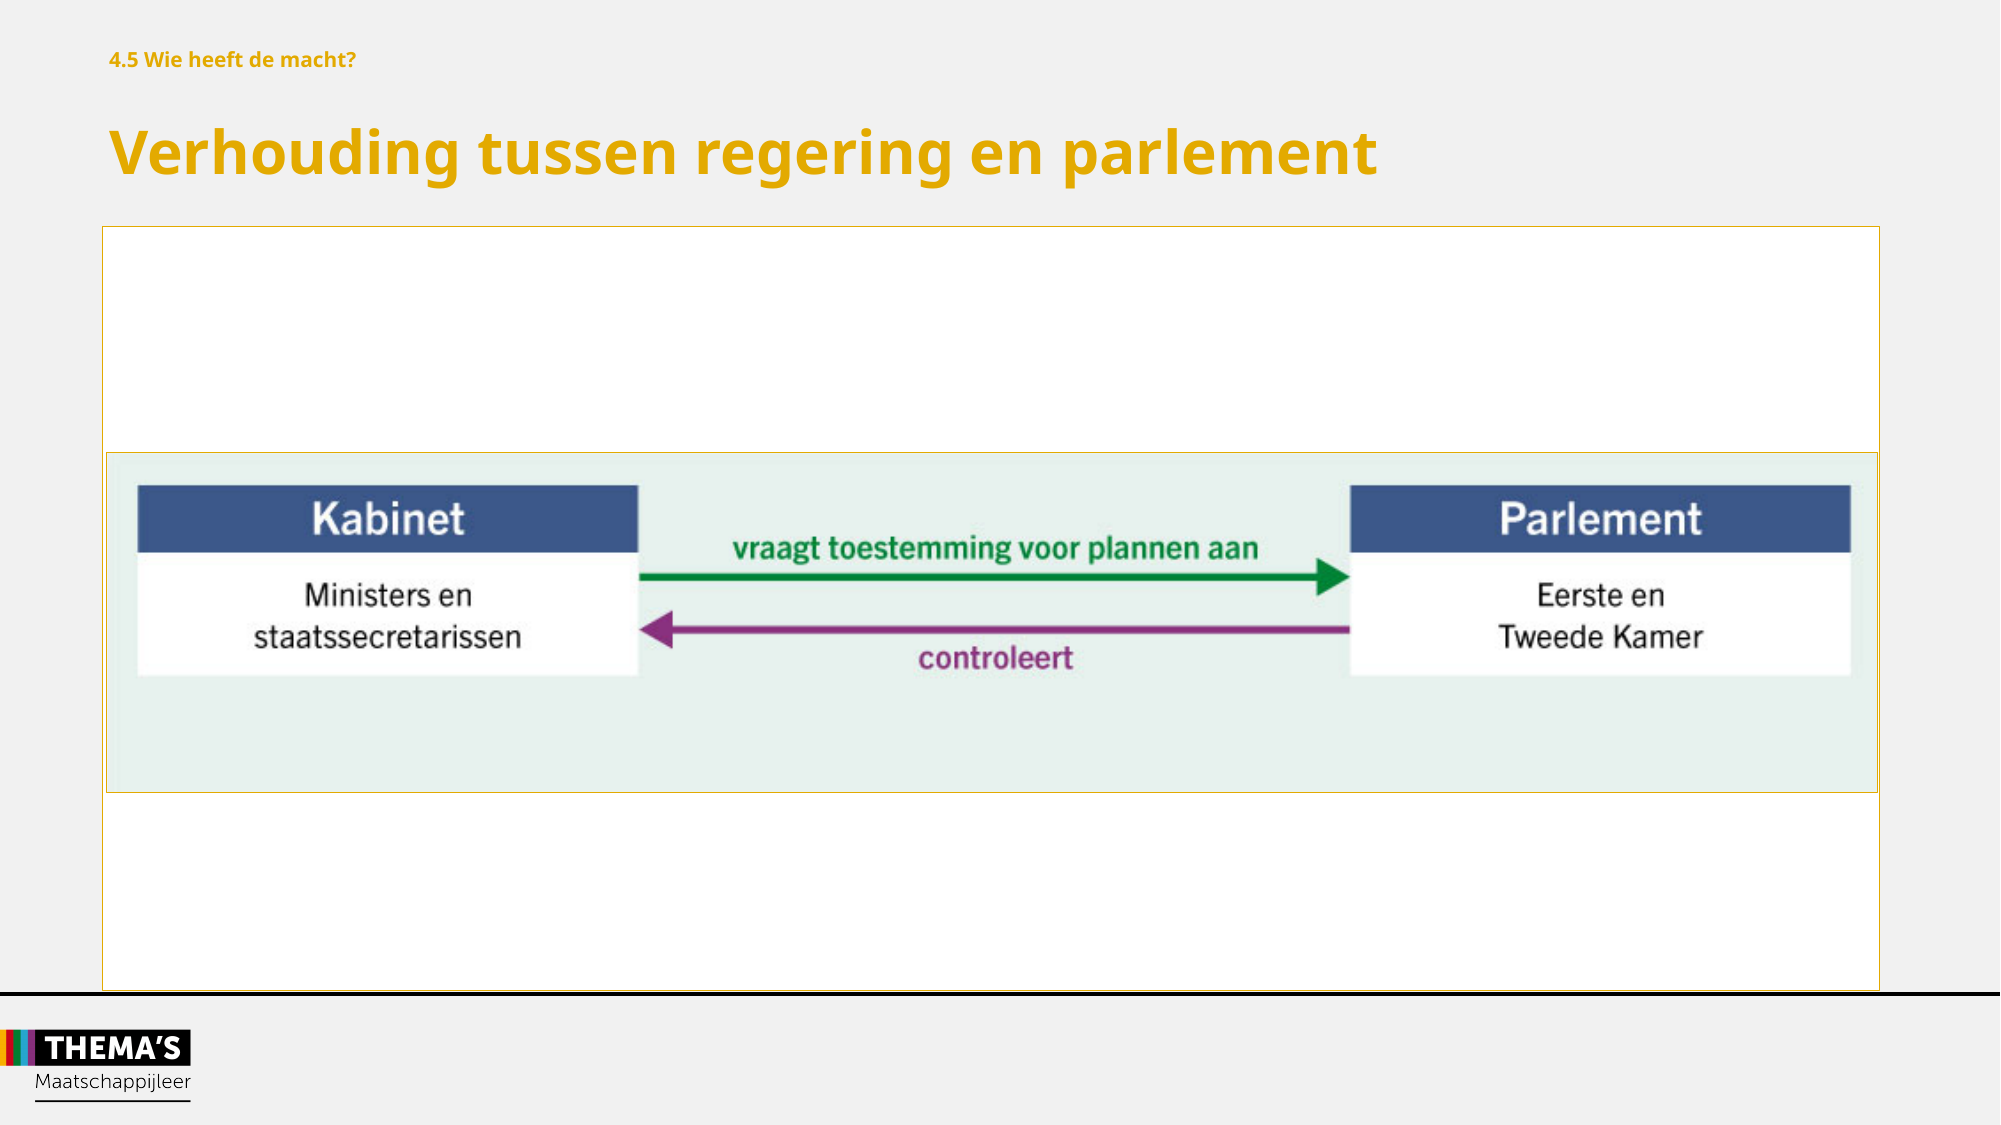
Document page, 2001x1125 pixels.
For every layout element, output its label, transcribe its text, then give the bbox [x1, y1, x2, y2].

list Verhouding tussen regering en parlement [94, 114, 1879, 205]
picture [0, 993, 203, 1125]
picture [106, 452, 1878, 793]
list 4.5 Wie heeft de macht? [94, 33, 941, 88]
list [102, 226, 1880, 991]
